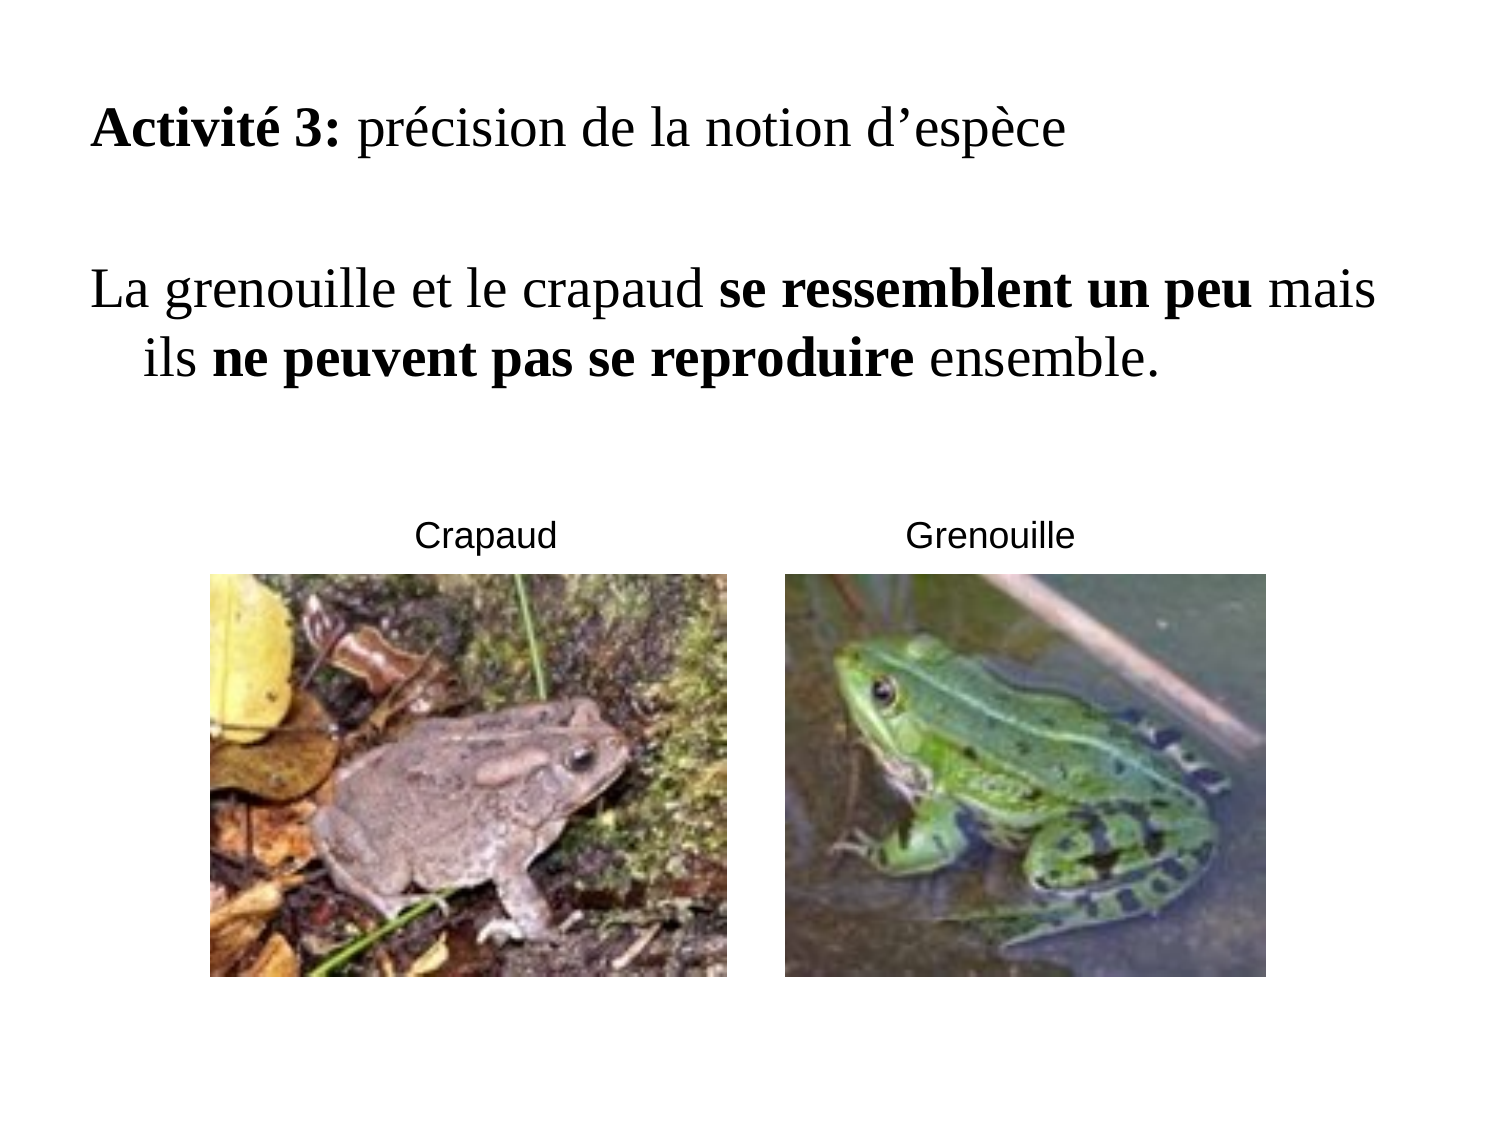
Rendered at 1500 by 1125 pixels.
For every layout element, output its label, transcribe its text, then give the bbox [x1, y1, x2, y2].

picture [784, 573, 1266, 978]
text_box Grenouille [890, 503, 1149, 564]
text_box Crapaud [399, 503, 573, 564]
picture [210, 573, 727, 977]
list Activité 3: précision de la notion d’espèce La grenouille et le crapaud se ressemblent un peu mais ils ne peuvent pas se reproduire ensemble. [75, 82, 1425, 399]
